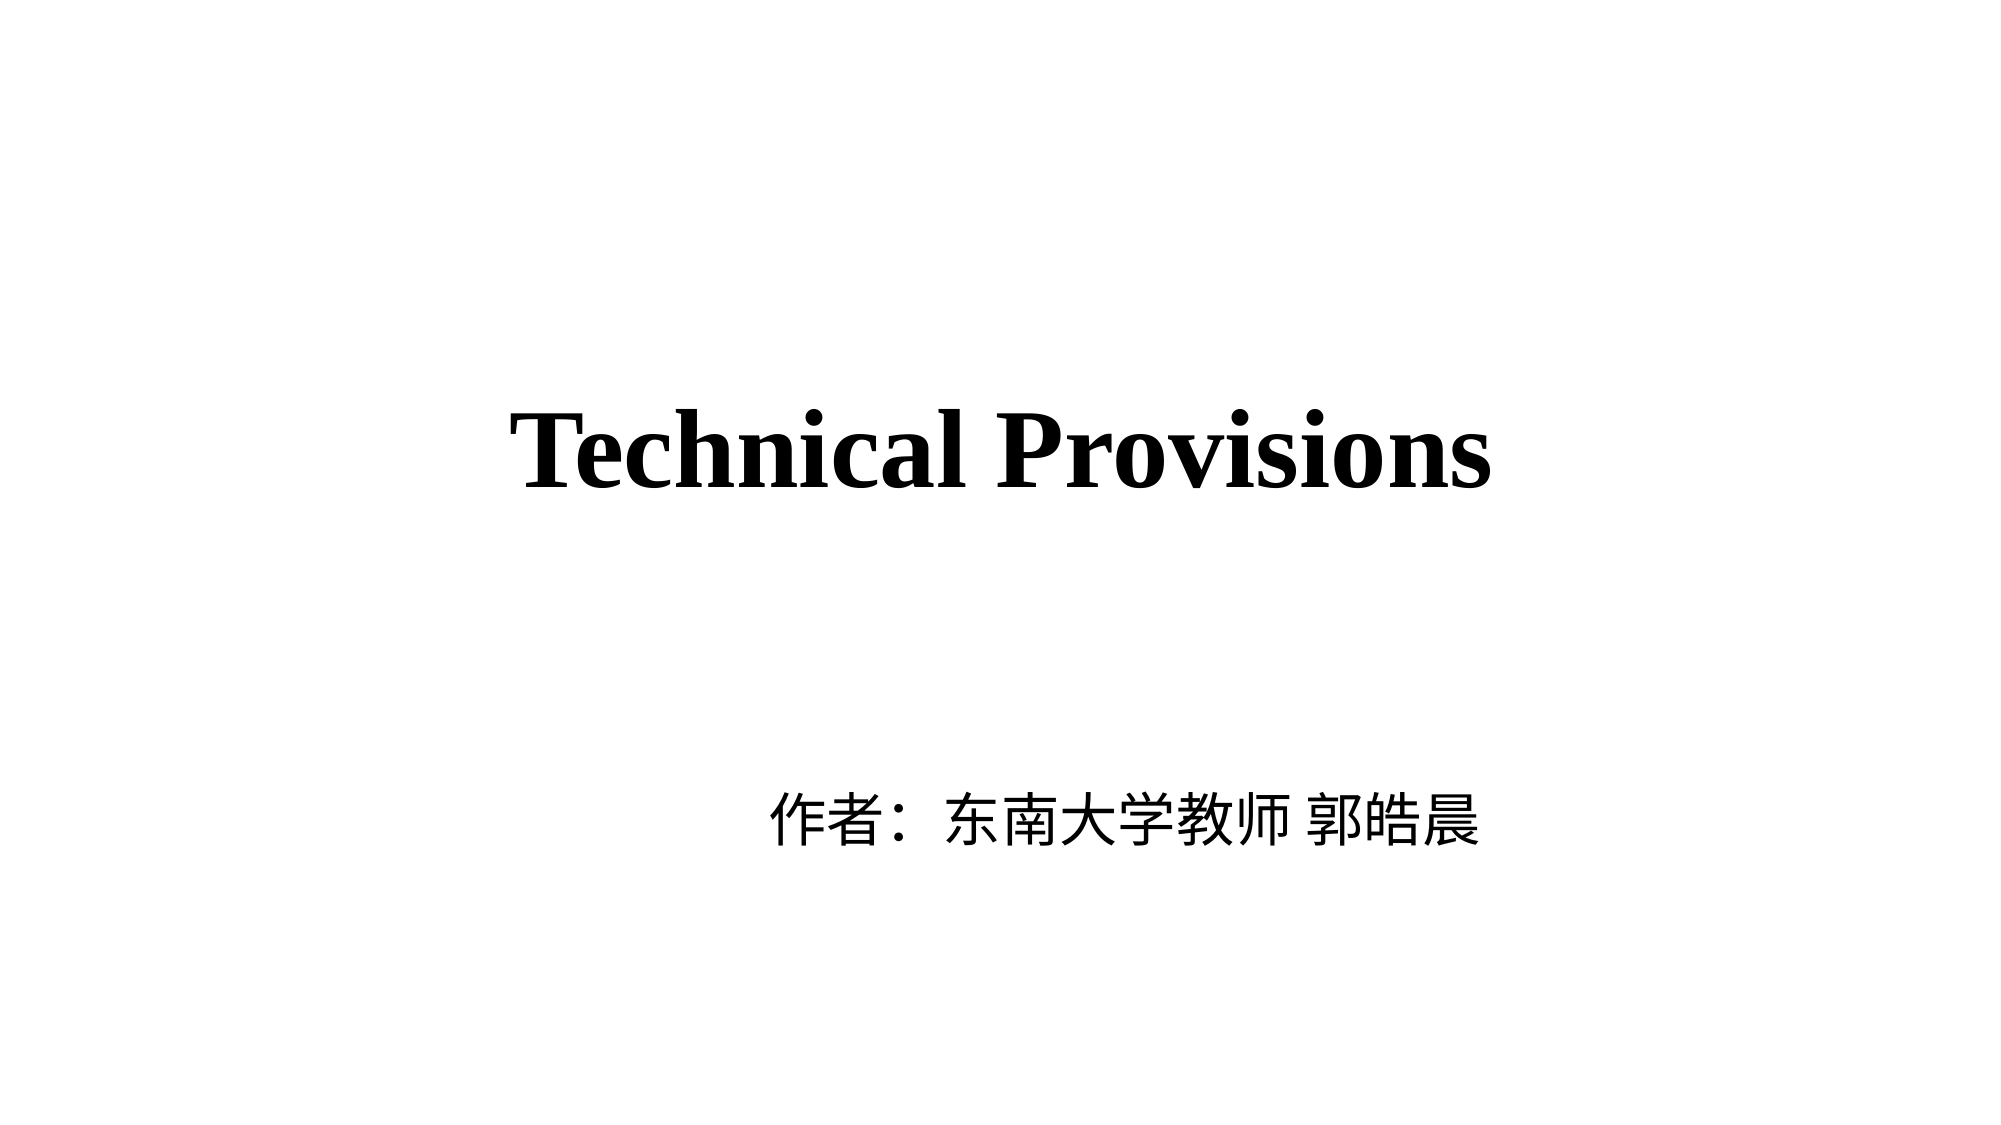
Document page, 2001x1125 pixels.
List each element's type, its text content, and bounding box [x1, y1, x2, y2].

text_box 作者：东南大学教师 郭皓晨 [753, 775, 1496, 860]
title Technical Provisions [251, 128, 1752, 520]
